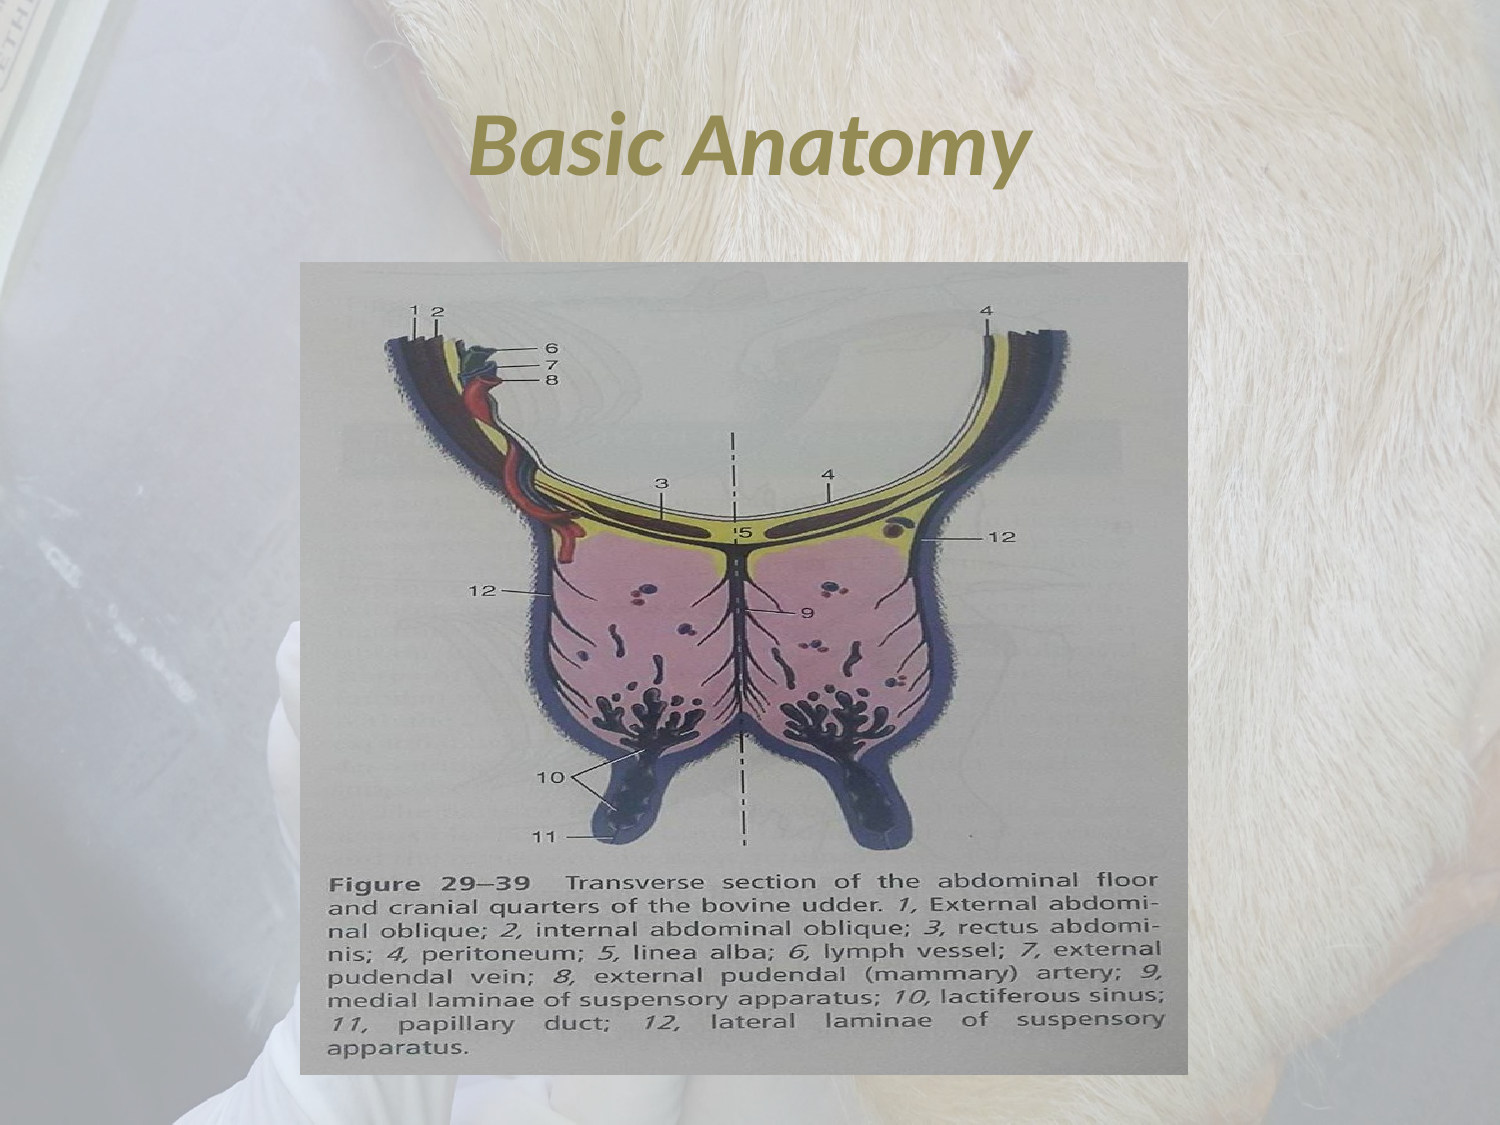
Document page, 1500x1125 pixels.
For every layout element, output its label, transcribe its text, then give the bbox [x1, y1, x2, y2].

title Basic Anatomy [75, 45, 1425, 233]
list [299, 262, 1188, 1076]
